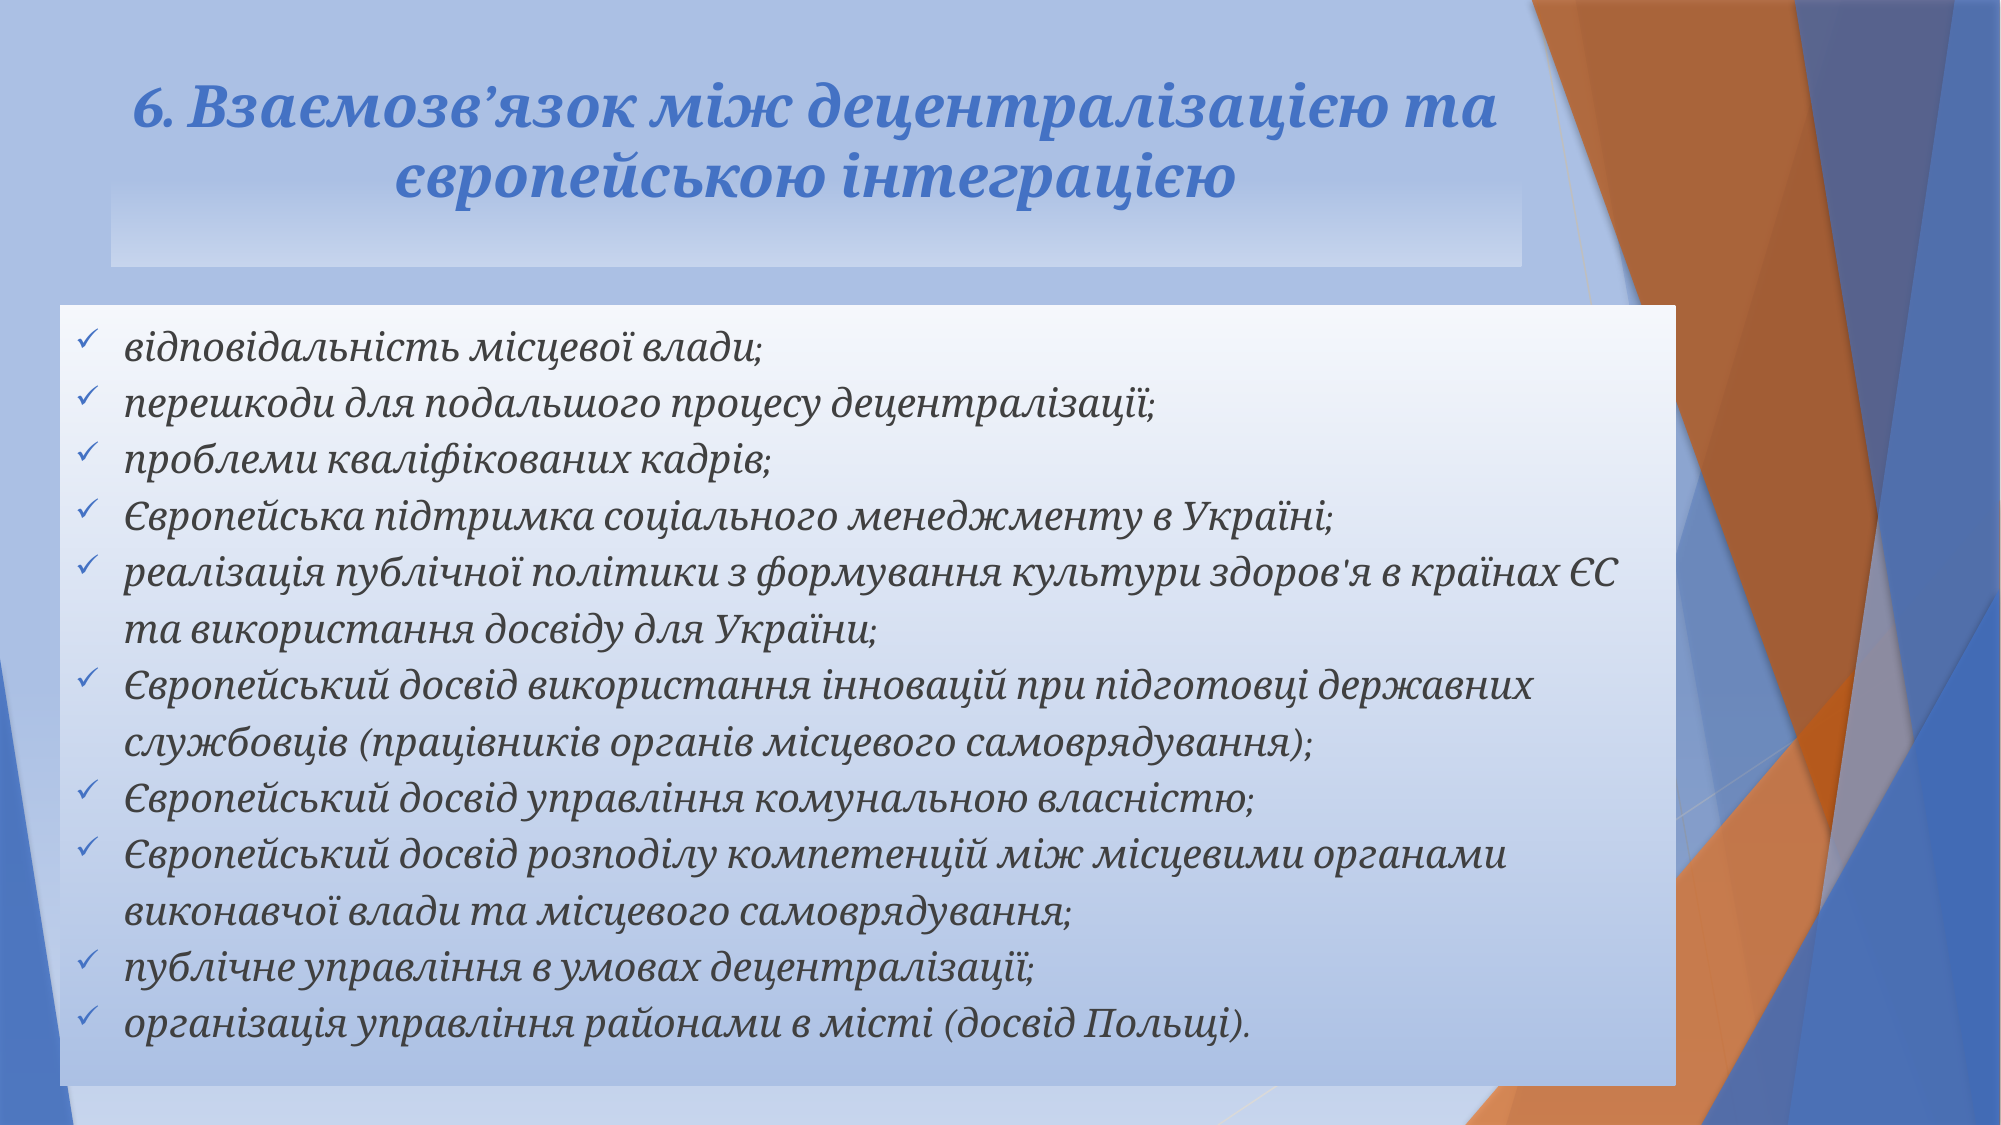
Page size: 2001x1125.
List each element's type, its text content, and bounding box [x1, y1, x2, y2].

title 6. Взаємозв’язок між децентралізацією та європейською інтеграцією [111, 61, 1522, 267]
list відповідальність місцевої влади; перешкоди для подальшого процесу децентралізації; проблеми кваліфікованих кадрів; Європейська підтримка соціального менеджменту в Україні; реалізація публічної політики з формування культури здоров'я в країнах ЄС та використання досвіду для України; Європейський досвід використання інновацій при підготовці державних службовців (працівників органів місцевого самоврядування); Європейський досвід управління комунальною власністю; Європейський досвід розподілу компетенцій між місцевими органами виконавчої влади та місцевого самоврядування; публічне управління в умовах децентралізації; організація управління районами в місті (досвід Польщі). [60, 305, 1676, 1086]
